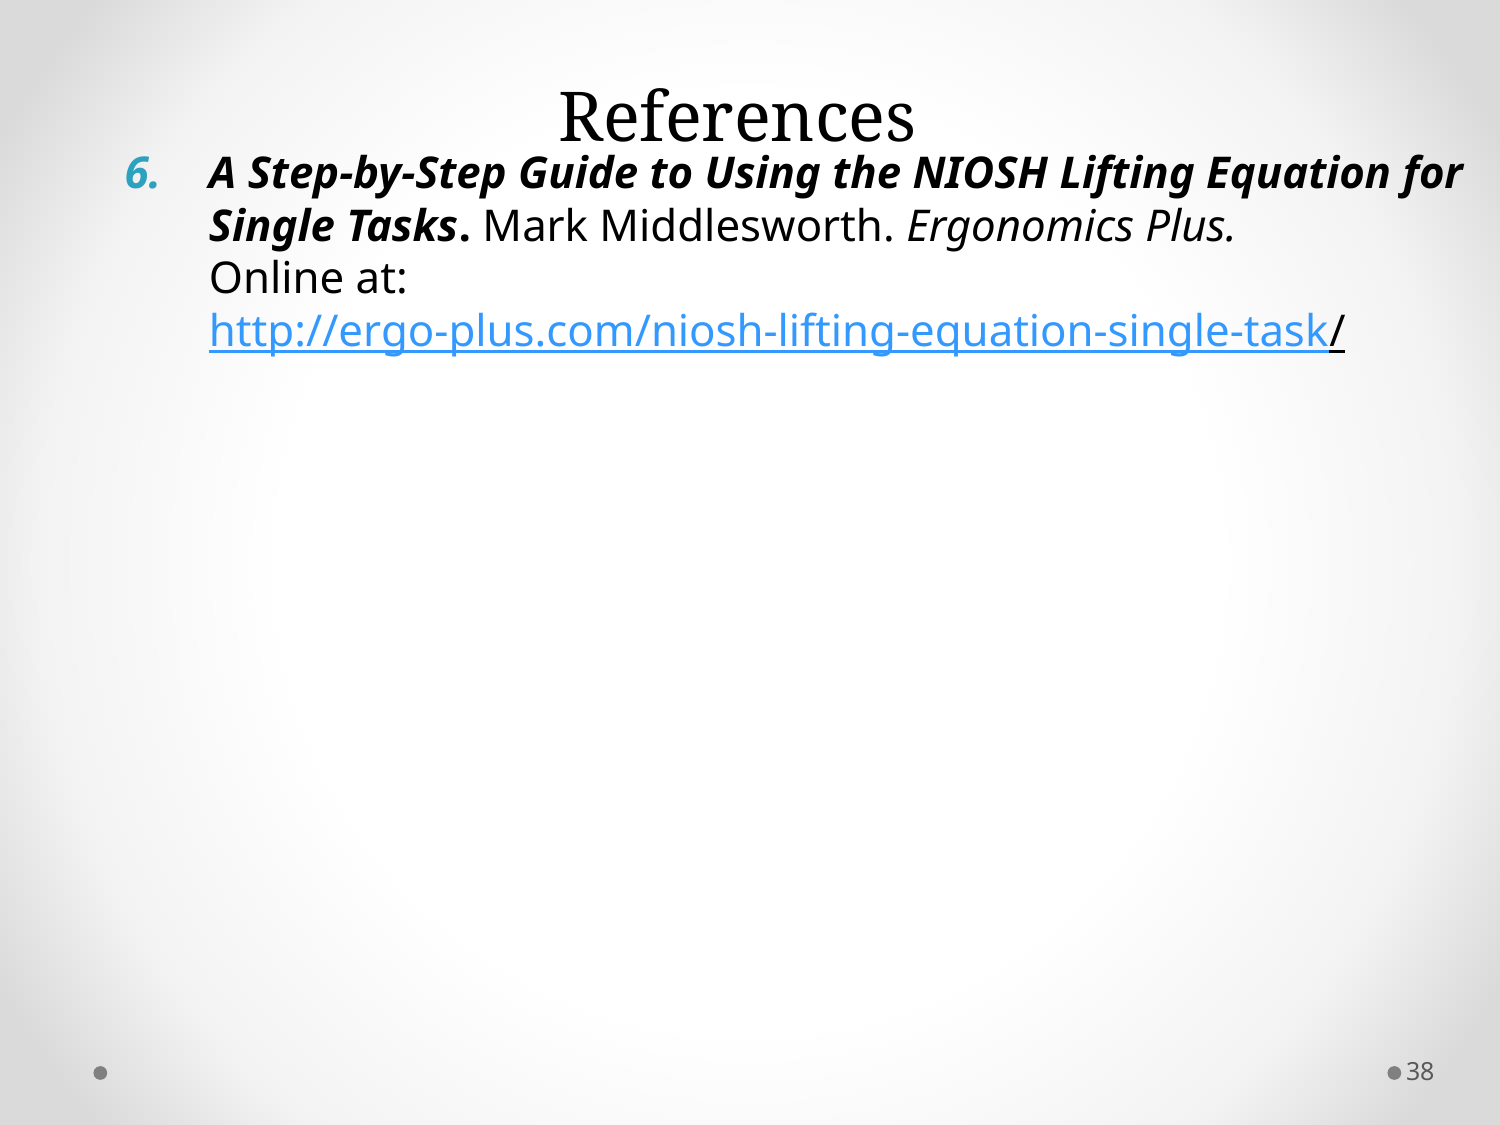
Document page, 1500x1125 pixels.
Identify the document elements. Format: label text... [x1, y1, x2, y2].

title References [62, 62, 1413, 137]
picture [0, 0, 1500, 1125]
list A Step-by-Step Guide to Using the NIOSH Lifting Equation for Single Tasks. Mark Middlesworth. Ergonomics Plus. Online at: http://ergo-plus.com/niosh-lifting-equation-single-task/ [50, 137, 1488, 1113]
slide_number 38 [1401, 1042, 1494, 1103]
